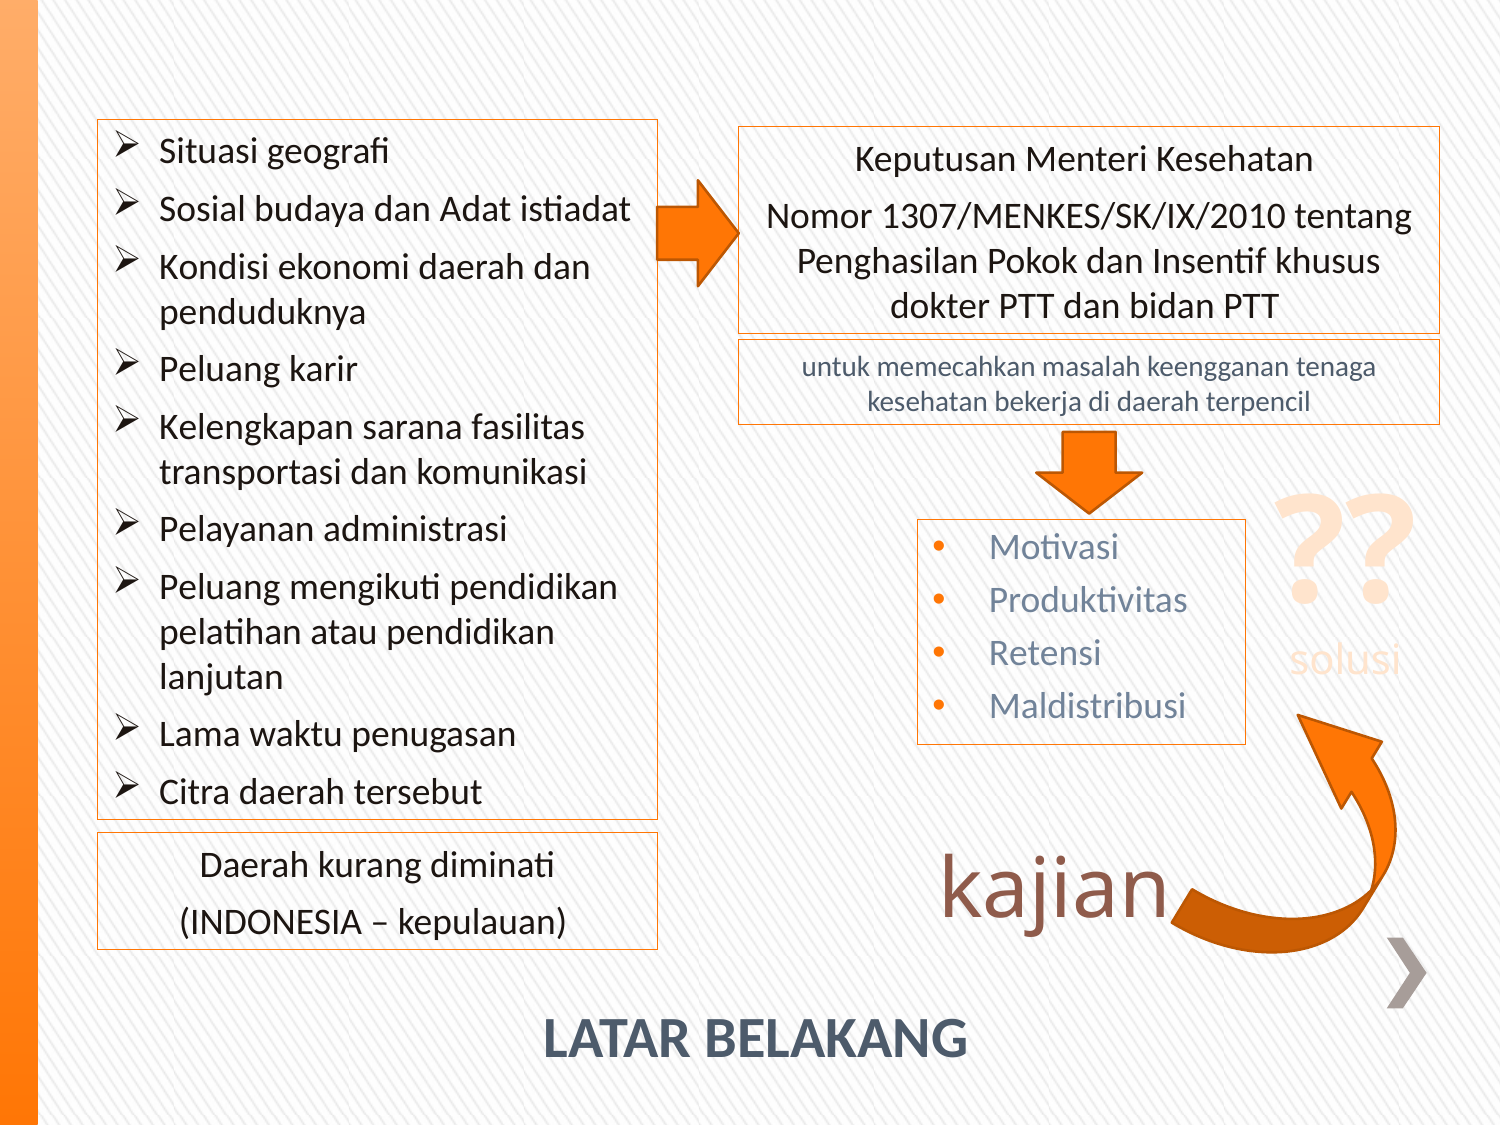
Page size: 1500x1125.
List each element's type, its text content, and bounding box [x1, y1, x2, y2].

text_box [97, 118, 1468, 952]
table_cell 1 [0, 281, 37, 285]
text_box LATAR BELAKANG [162, 999, 1335, 1093]
